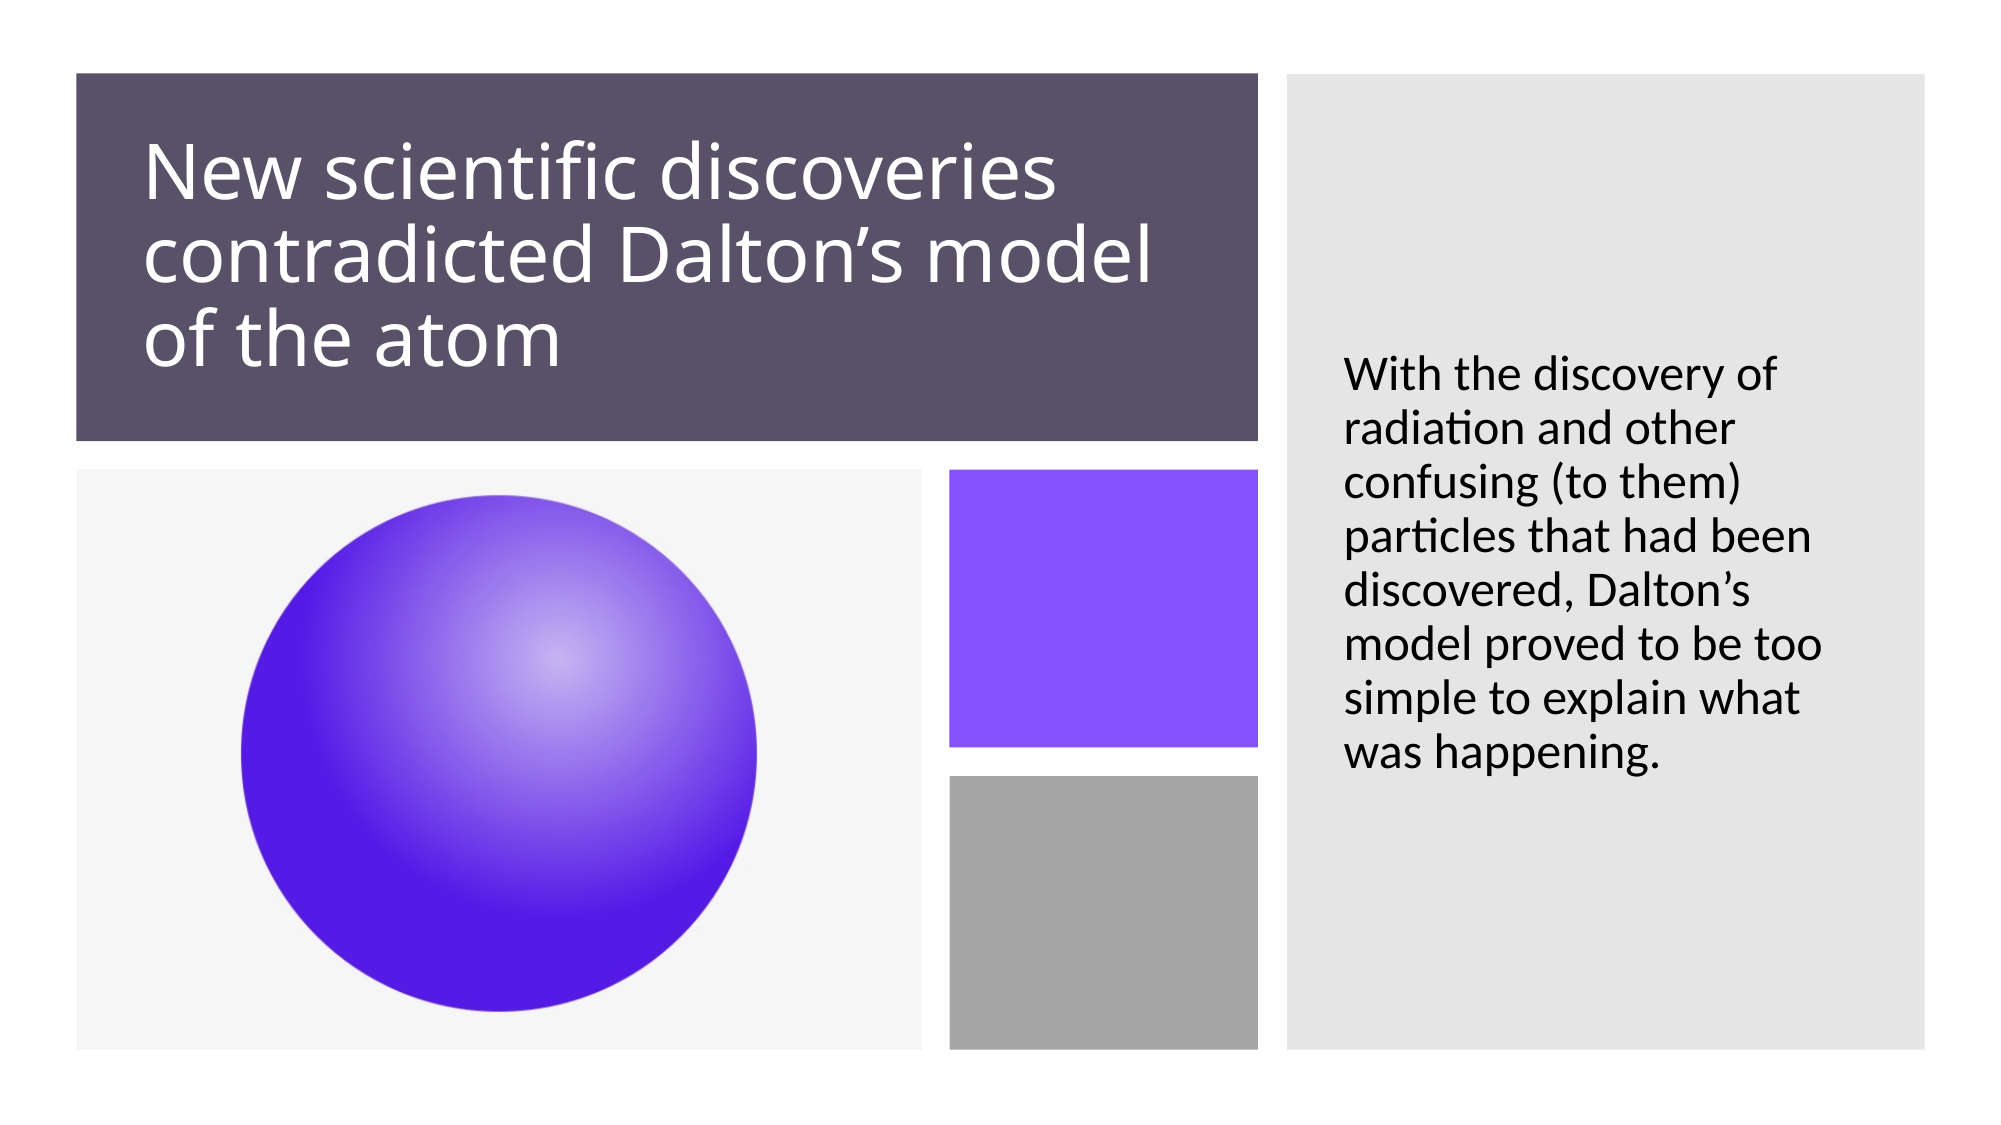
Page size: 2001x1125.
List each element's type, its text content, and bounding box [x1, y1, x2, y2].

picture [76, 469, 922, 1050]
text_box [949, 775, 1259, 1051]
title New scientific discoveries contradicted Dalton’s model of the atom [127, 120, 1208, 396]
text_box With the discovery of radiation and other confusing (to them) particles that had been discovered, Dalton’s model proved to be too simple to explain what was happening. [1328, 130, 1873, 996]
text_box [1286, 73, 1926, 1051]
text_box [75, 72, 1259, 442]
text_box [948, 469, 1259, 748]
